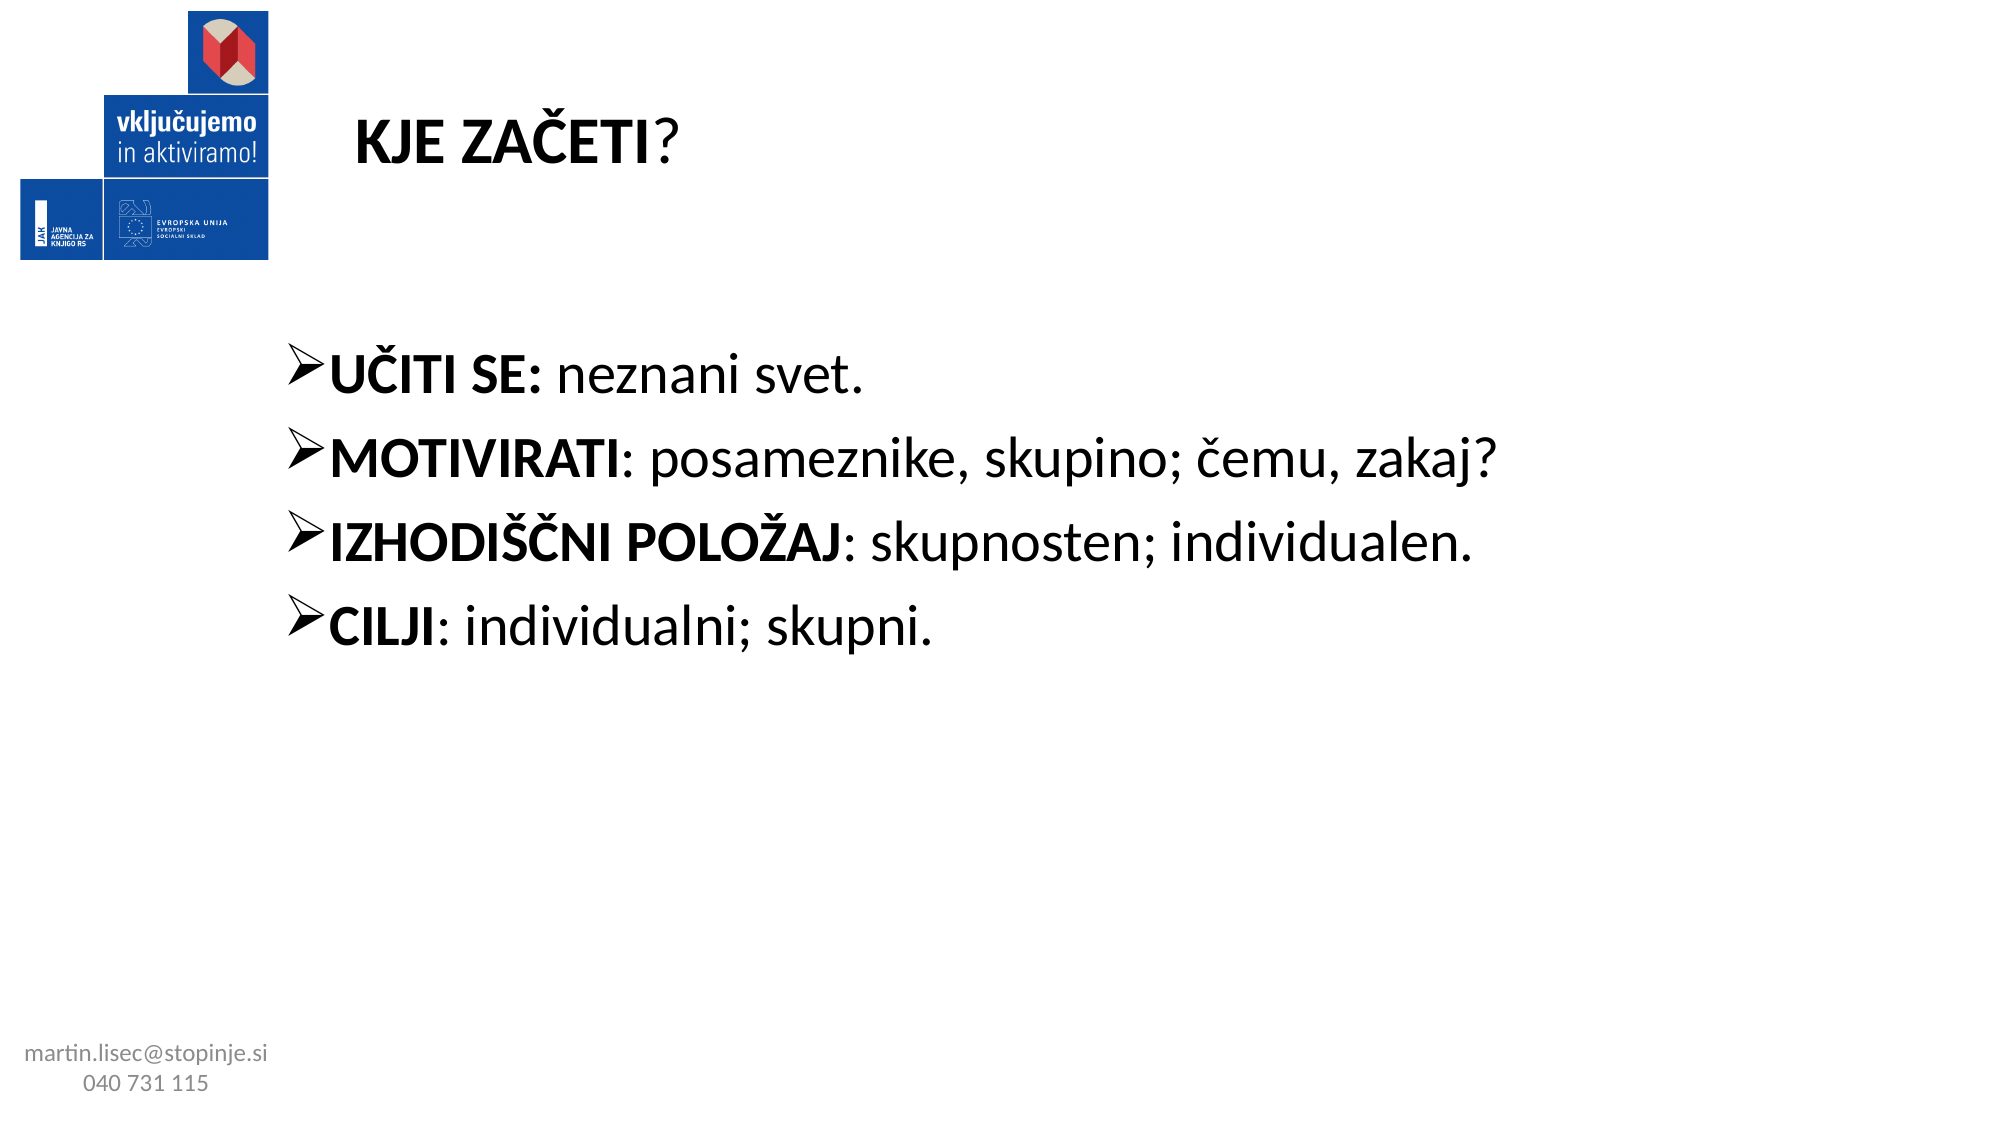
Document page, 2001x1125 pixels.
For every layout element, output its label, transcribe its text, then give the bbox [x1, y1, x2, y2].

text_box KJE ZAČETI? [340, 88, 698, 184]
list UČITI SE: neznani svet. MOTIVIRATI: posameznike, skupino; čemu, zakaj? IZHODIŠČNI POLOŽAJ: skupnosten; individualen. CILJI: individualni; skupni. [268, 336, 1919, 963]
footer martin.lisec@stopinje.si 040 731 115 [0, 1036, 293, 1097]
picture [20, 11, 269, 260]
